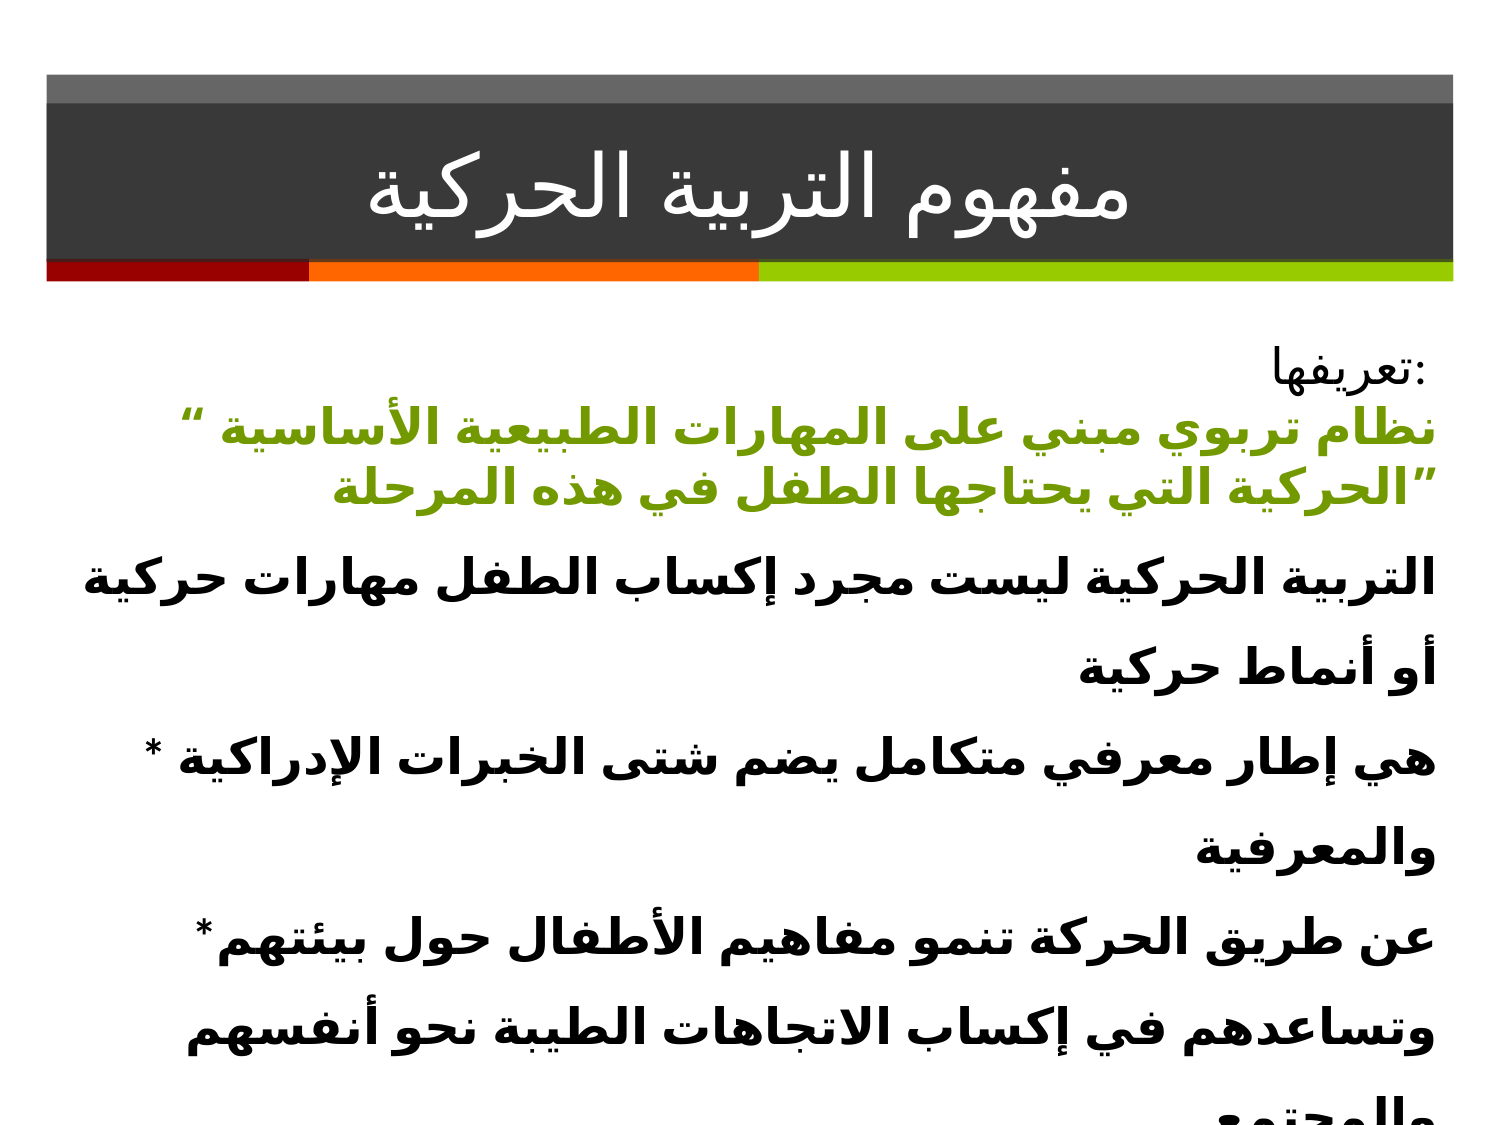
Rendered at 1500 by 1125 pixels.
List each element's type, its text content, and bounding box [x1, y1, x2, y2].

text_box تعريفها: “ نظام تربوي مبني على المهارات الطبيعية الأساسية الحركية التي يحتاجها الطفل في هذه المرحلة” التربية الحركية ليست مجرد إكساب الطفل مهارات حركية أو أنماط حركية * هي إطار معرفي متكامل يضم شتى الخبرات الإدراكية والمعرفية *عن طريق الحركة تنمو مفاهيم الأطفال حول بيئتهم وتساعدهم في إكساب الاتجاهات الطيبة نحو أنفسهم والمجتمع [66, 327, 1454, 1125]
title مفهوم التربية الحركية [46, 103, 1454, 263]
